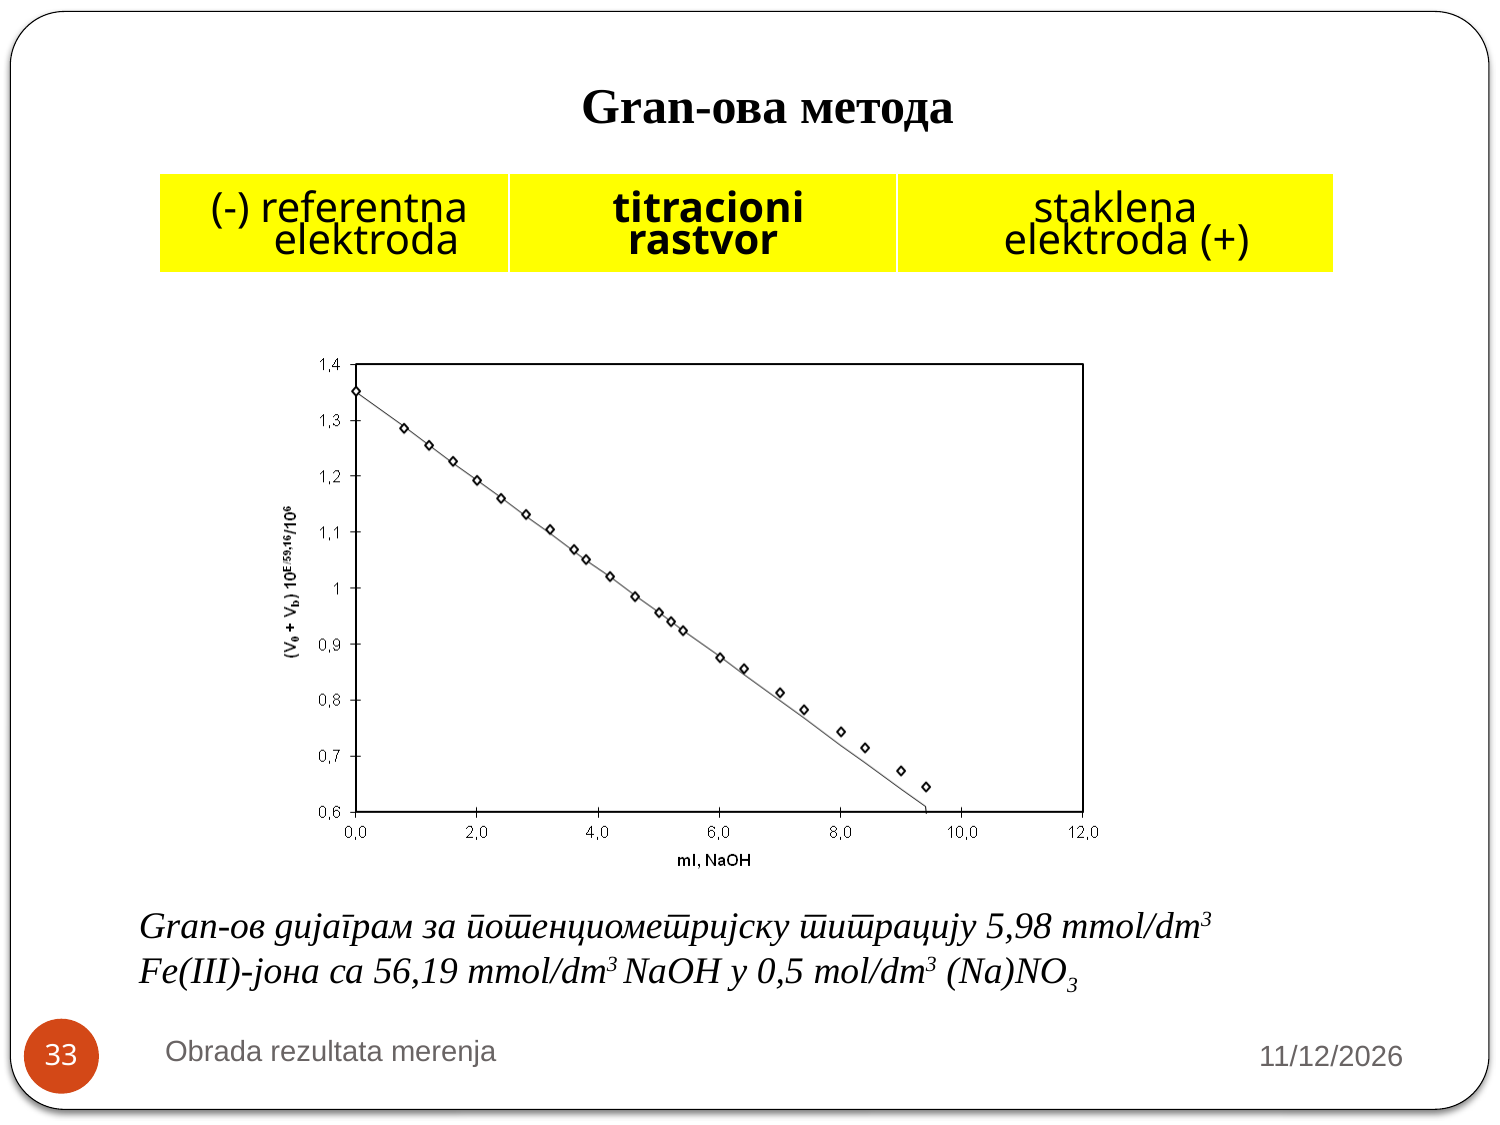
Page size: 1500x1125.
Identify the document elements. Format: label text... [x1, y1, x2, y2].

text_box Gran-ова метода [566, 66, 969, 142]
table_header titracioni rastvor [510, 174, 896, 272]
text_box Gran-ов дијаграм за потенциометријску титрацију 5,98 mmol/dm3 Fe(III)-јона са 56,19 mmol/dm3 NaOH у 0,5 mol/dm3 (Na)NO3 [123, 893, 1258, 1004]
table_header staklena elektroda (+) [898, 174, 1333, 272]
slide_number 33 [23, 1018, 99, 1094]
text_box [257, 317, 1121, 901]
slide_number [1012, 1015, 1419, 1094]
footer Obrada rezultata merenja [150, 1012, 800, 1088]
table_header (-) referentna elektroda [160, 174, 508, 272]
